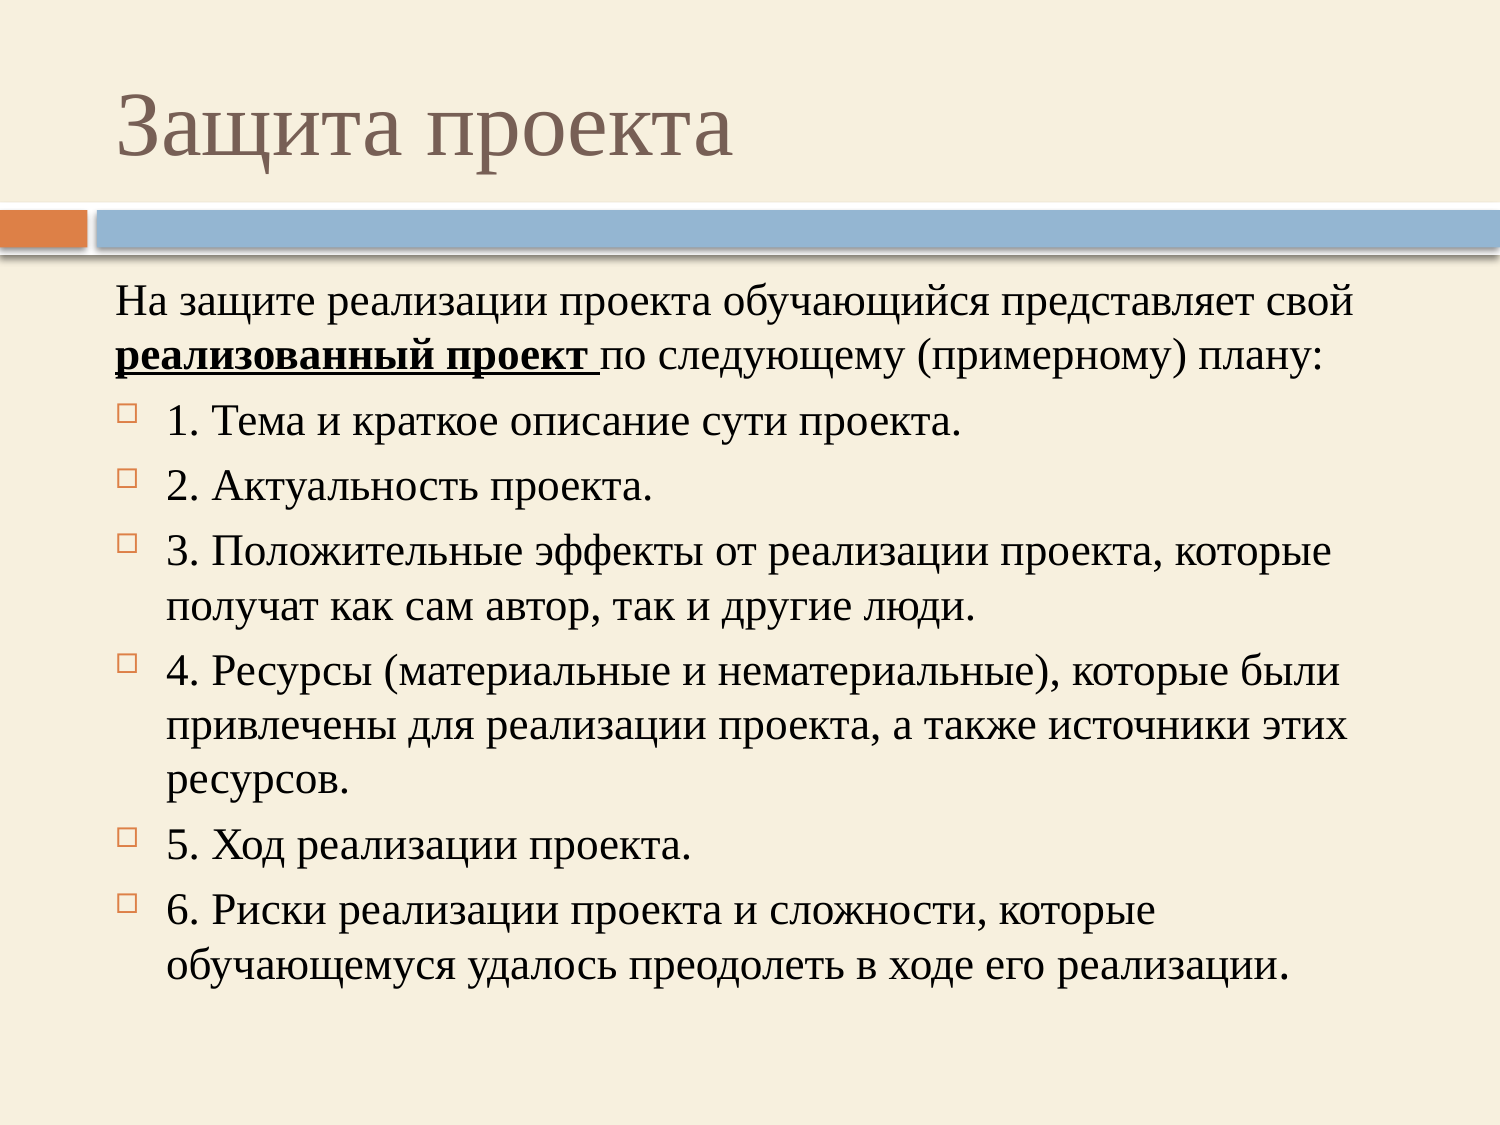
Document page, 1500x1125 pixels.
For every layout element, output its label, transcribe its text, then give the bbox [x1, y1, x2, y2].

list На защите реализации проекта обучающийся представляет свой реализованный проект по следующему (примерному) плану: 1. Тема и краткое описание сути проекта. 2. Актуальность проекта. 3. Положительные эффекты от реализации проекта, которые получат как сам автор, так и другие люди. 4. Ресурсы (материальные и нематериальные), которые были привлечены для реализации проекта, а также источники этих ресурсов. 5. Ход реализации проекта. 6. Риски реализации проекта и сложности, которые обучающемуся удалось преодолеть в ходе его реализации. [100, 262, 1438, 1000]
title Защита проекта [100, 37, 1438, 200]
